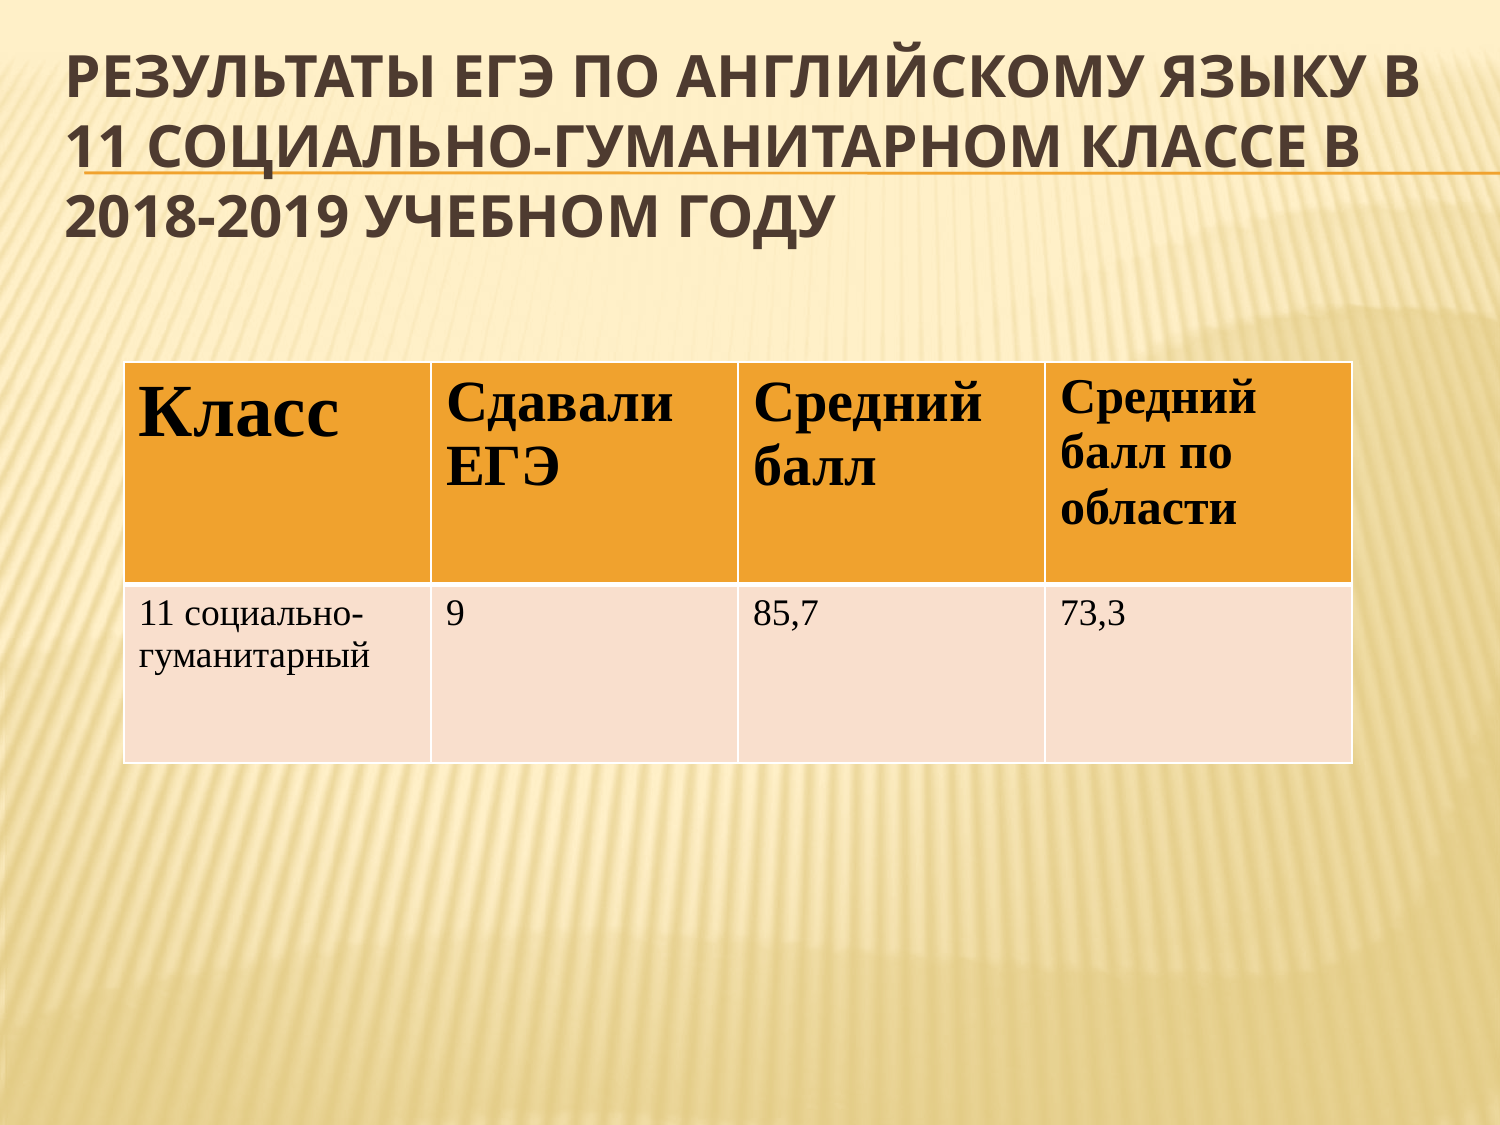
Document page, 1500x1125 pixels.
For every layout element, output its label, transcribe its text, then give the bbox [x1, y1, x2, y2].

title Результаты егэ по английскому языку в 11 социально-гуманитарном классе в 2018-2019 учебном году [50, 75, 1475, 213]
table_header Средний балл по области [1046, 363, 1351, 582]
table_header Сдавали ЕГЭ [432, 363, 737, 582]
table_cell 85,7 [739, 587, 1044, 762]
table_cell 73,3 [1046, 587, 1351, 762]
table_cell 11 социально-гуманитарный [125, 587, 430, 762]
table_header Класс [125, 363, 430, 582]
table_cell 9 [432, 587, 737, 762]
table_header Средний балл [739, 363, 1044, 582]
